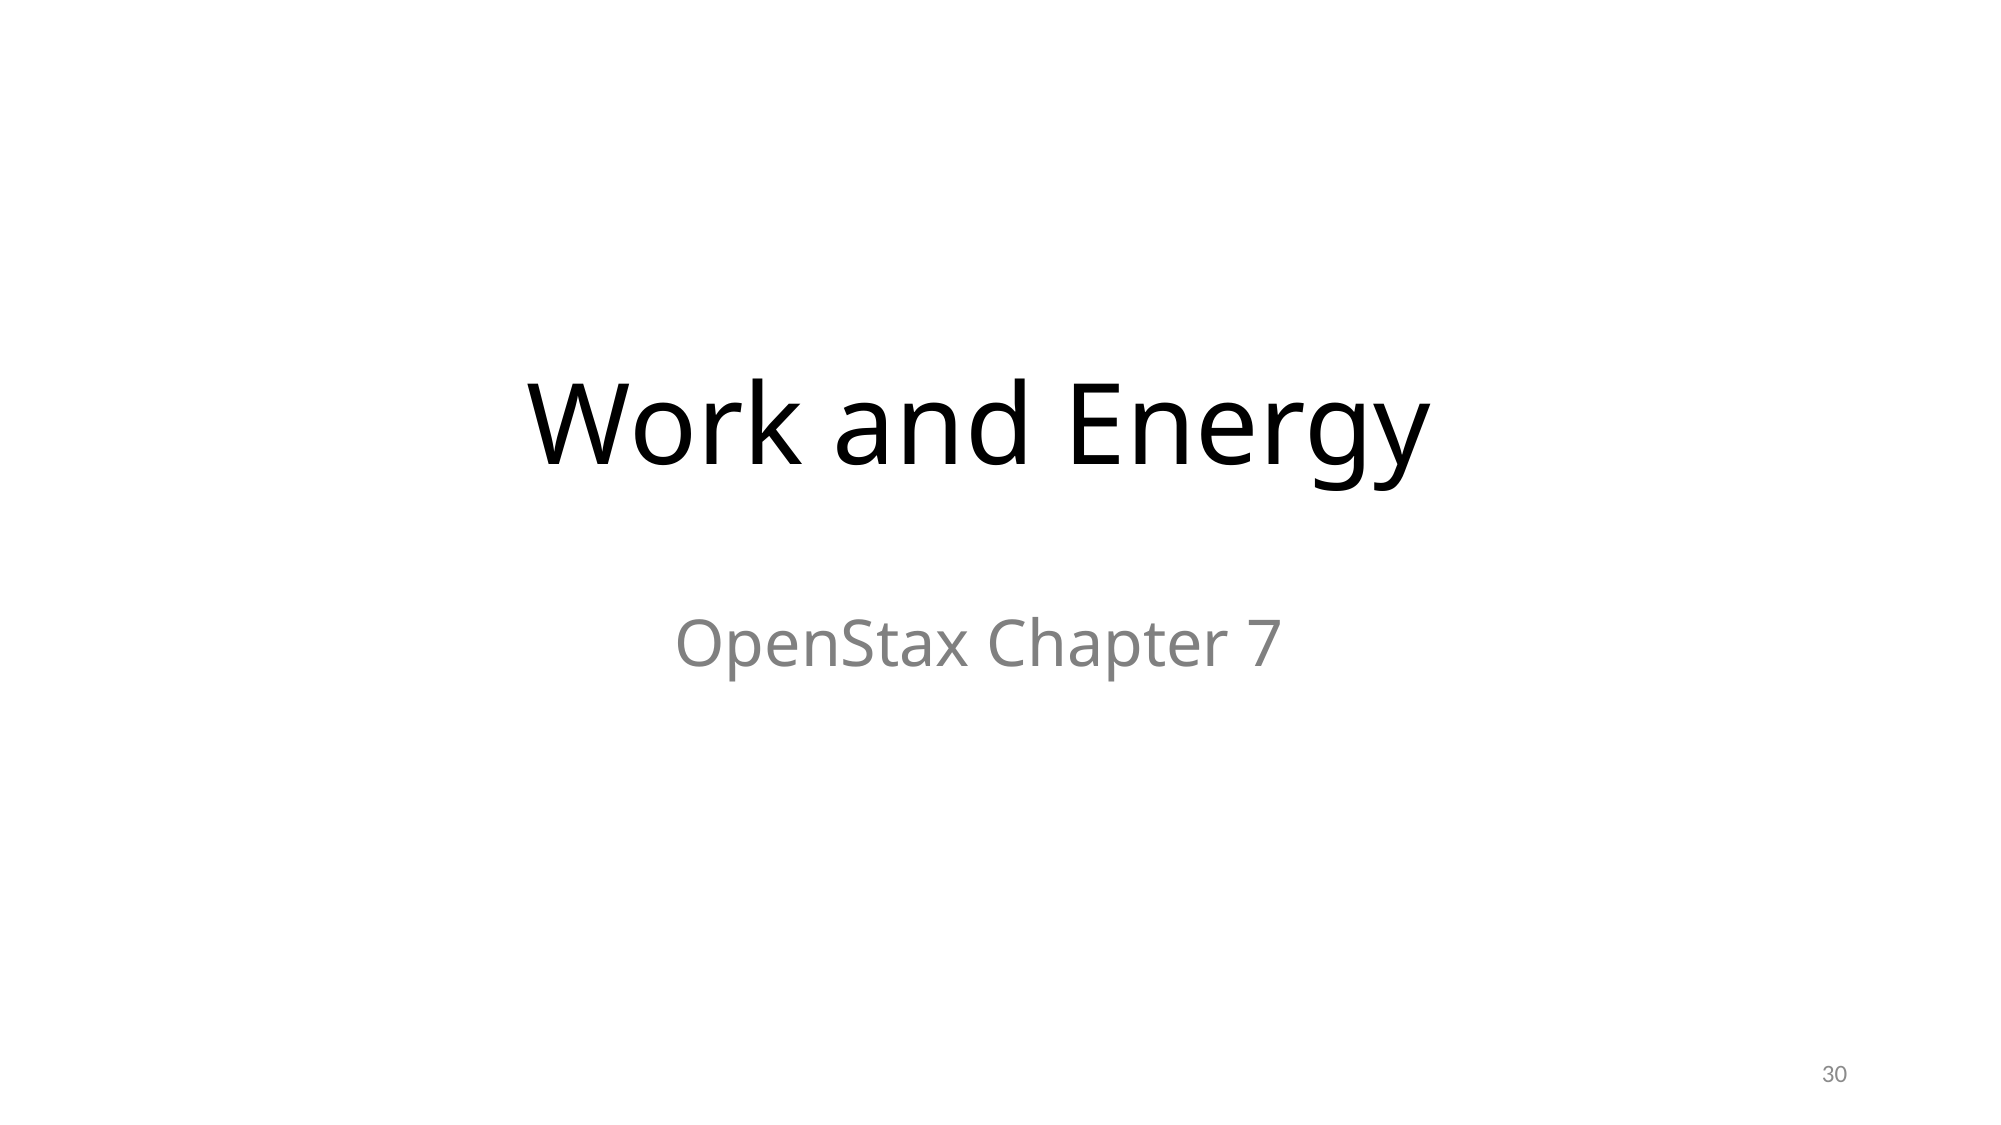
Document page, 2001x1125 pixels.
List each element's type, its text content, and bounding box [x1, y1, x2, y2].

title Work and Energy OpenStax Chapter 7 [116, 341, 1842, 707]
slide_number 30 [1412, 1042, 1863, 1103]
